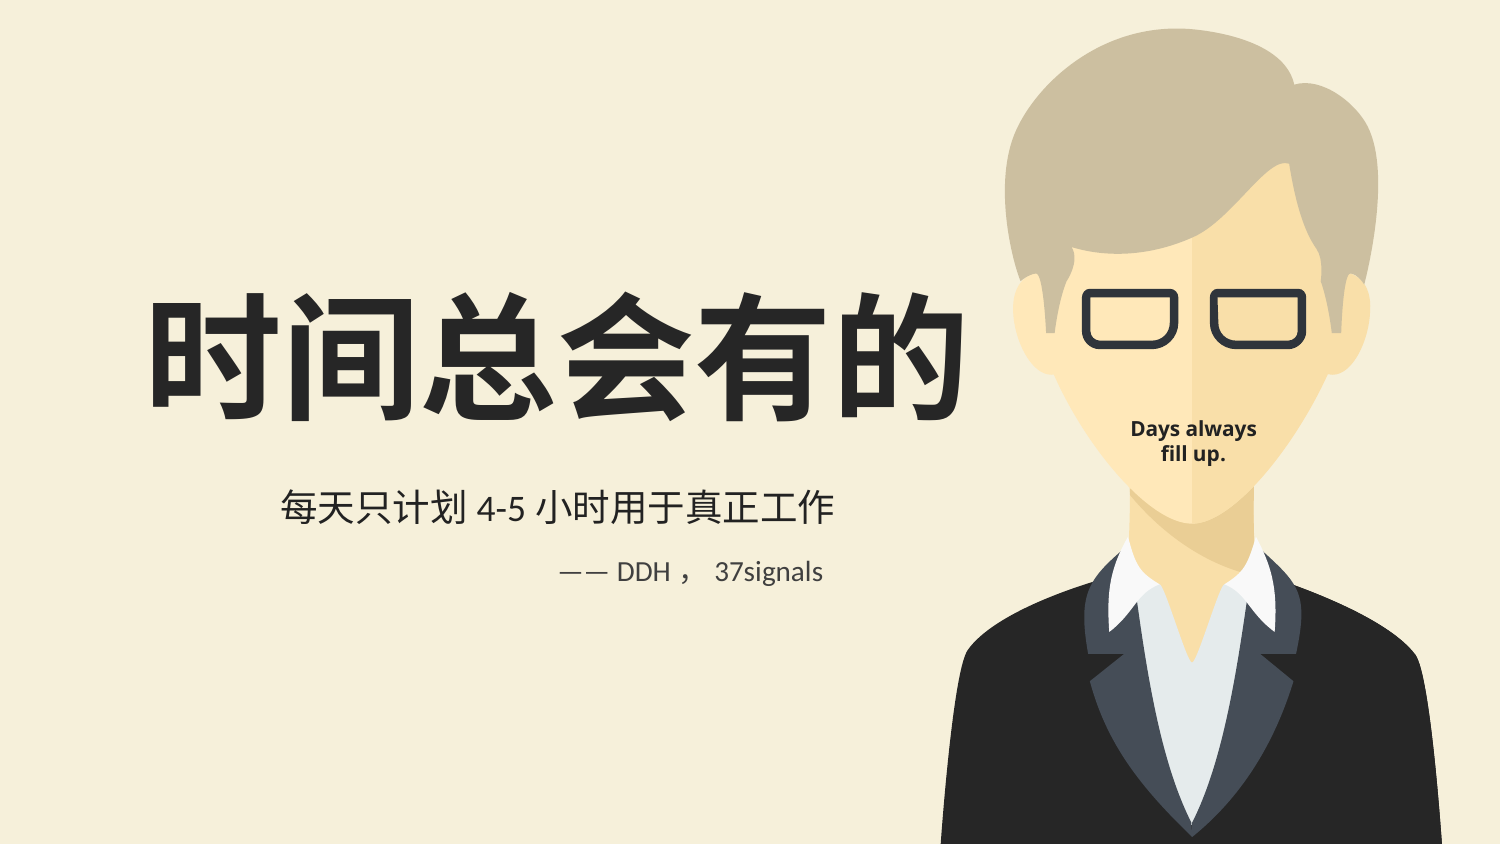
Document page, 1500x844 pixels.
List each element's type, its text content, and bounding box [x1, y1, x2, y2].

text_box 每天只计划4-5小时用于真正工作 [265, 476, 850, 536]
text_box —— DDH，37signals [542, 544, 838, 595]
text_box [940, 20, 1443, 844]
text_box 时间总会有的 [130, 264, 935, 445]
